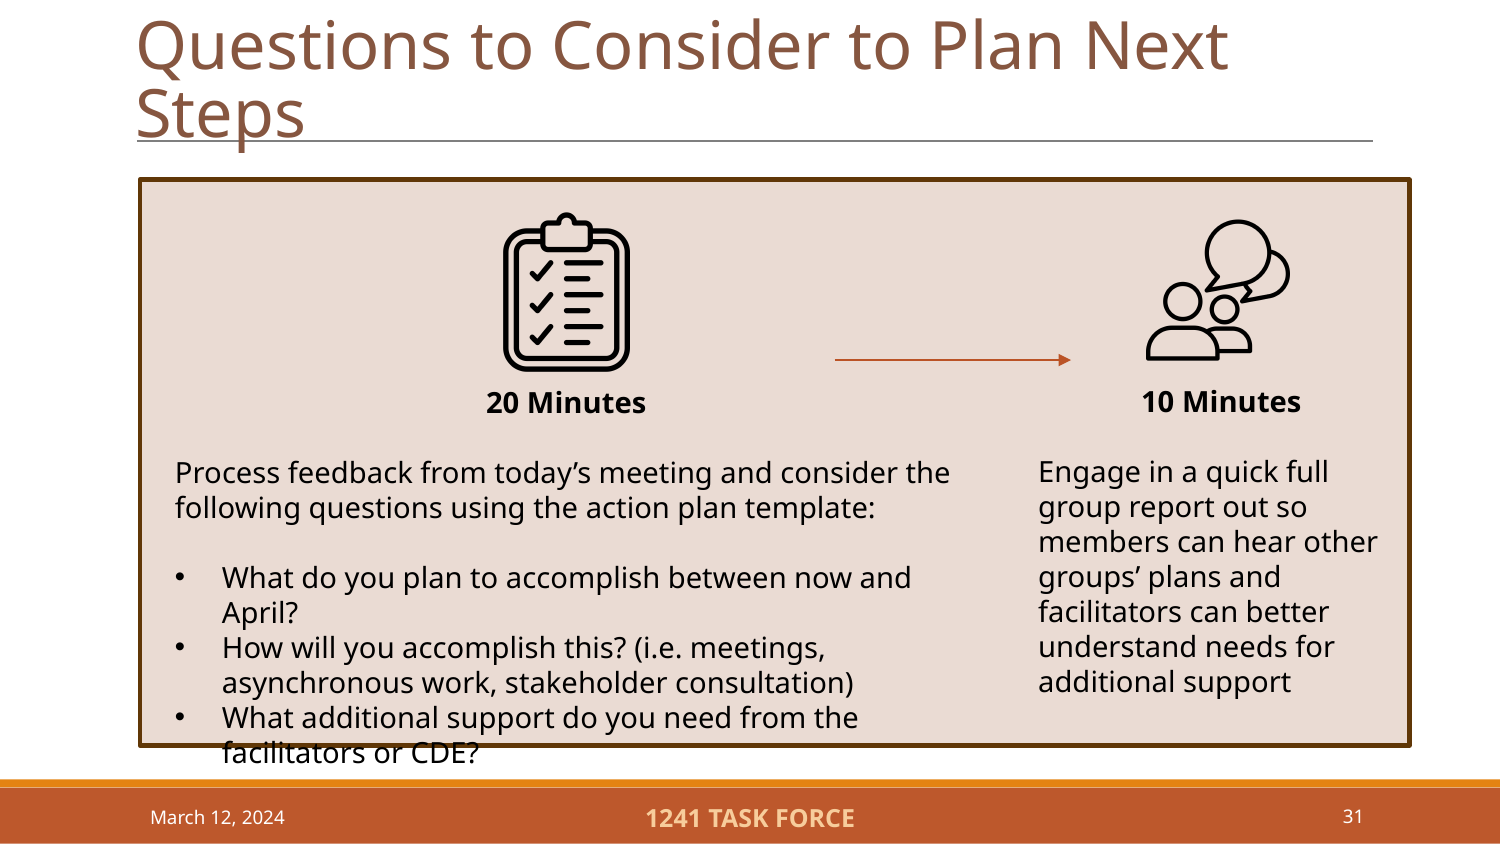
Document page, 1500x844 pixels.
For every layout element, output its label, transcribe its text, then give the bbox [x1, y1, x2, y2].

footer 1241 TASK FORCE [453, 794, 1047, 840]
picture [1128, 200, 1308, 380]
text_box 10 Minutes Engage in a quick full group report out so members can hear other groups’ plans and facilitators can better understand needs for additional support [1023, 376, 1420, 706]
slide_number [135, 794, 440, 840]
text_box 20 Minutes Process feedback from today’s meeting and consider the following questions using the action plan template: What do you plan to accomplish between now and April? How will you accomplish this? (i.e. meetings, asynchronous work, stakeholder consultation) What additional support do you need from the facilitators or CDE? [160, 376, 973, 777]
text_box [139, 179, 1410, 746]
picture [481, 207, 651, 377]
title Questions to Consider to Plan Next Steps [135, 35, 1373, 131]
slide_number 31 [1218, 794, 1380, 840]
